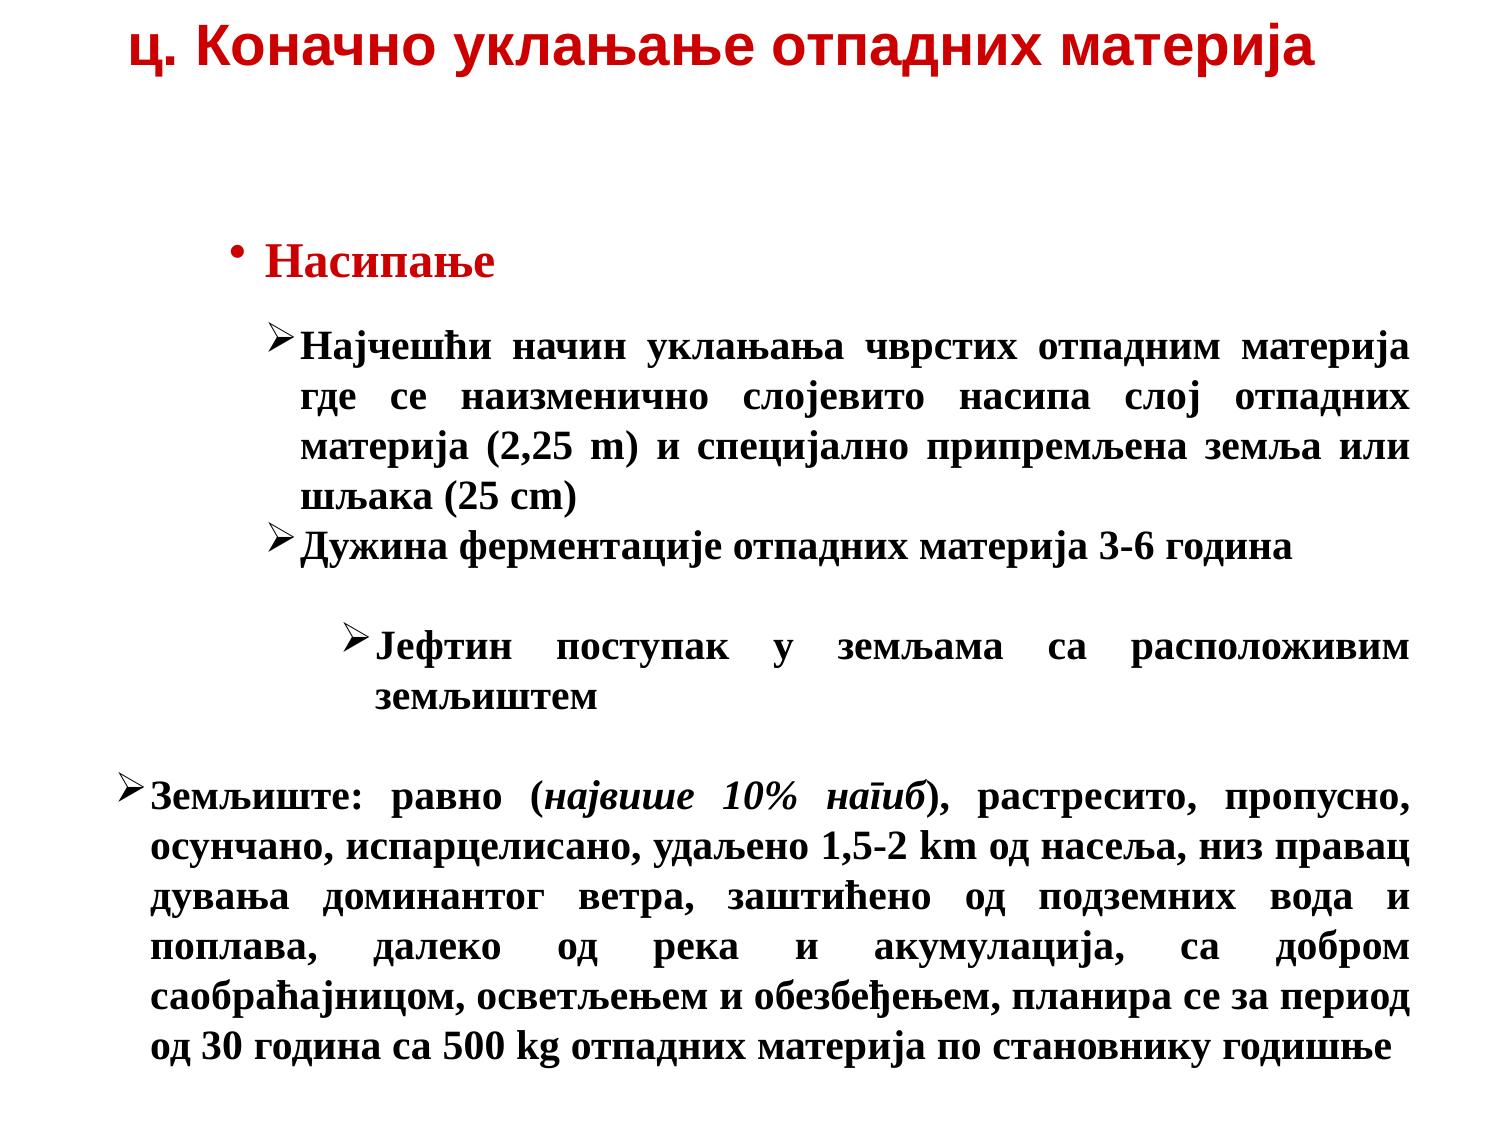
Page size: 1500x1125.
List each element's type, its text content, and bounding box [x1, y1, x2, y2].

text_box ц. Коначно уклањање отпадних материја [112, 0, 1425, 85]
text_box Насипање Најчешћи начин уклањања чврстих отпадним материја где се наизменично слојевито насипа слој отпадних материја (2,25 m) и специјално припремљена земља или шљака (25 cm) Дужина ферментације отпадних материја 3-6 година Јефтин поступак у земљама са расположивим земљиштем Земљиште: равно (највише 10% нагиб), растресито, пропусно, осунчано, испарцелисано, удаљено 1,5-2 km од насеља, низ правац дувања доминантог ветра, заштићено од подземних вода и поплава, далеко од река и акумулација, са добром саобраћајницом, осветљењем и обезбеђењем, планира се за период од 30 година са 500 kg отпадних материја по становнику годишње [99, 195, 1425, 1076]
